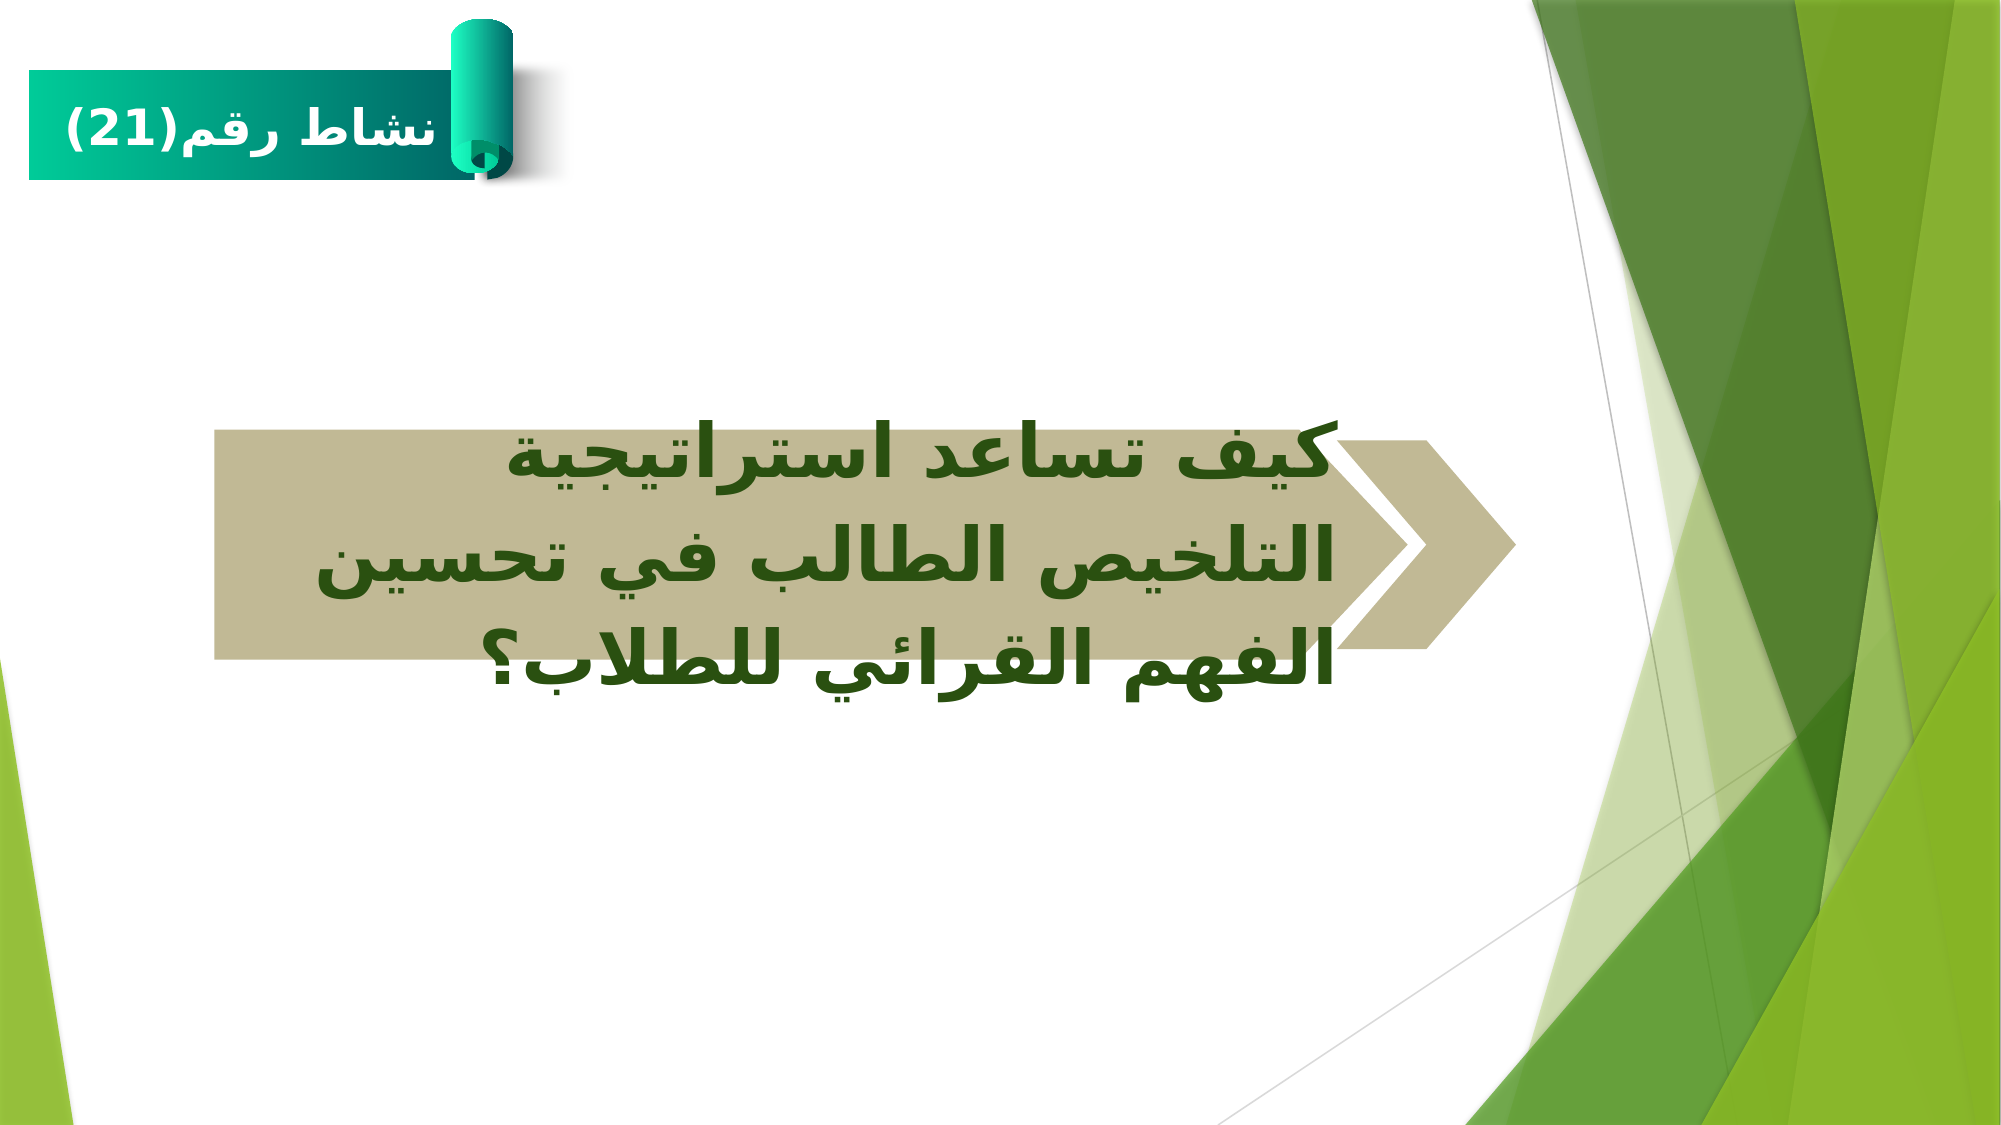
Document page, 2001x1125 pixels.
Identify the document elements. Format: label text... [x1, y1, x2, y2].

text_box [1335, 438, 1518, 651]
text_box كيف تساعد استراتيجية التلخيص الطالب في تحسين الفهم القرائي للطلاب؟ [212, 428, 1409, 662]
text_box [28, 18, 579, 190]
